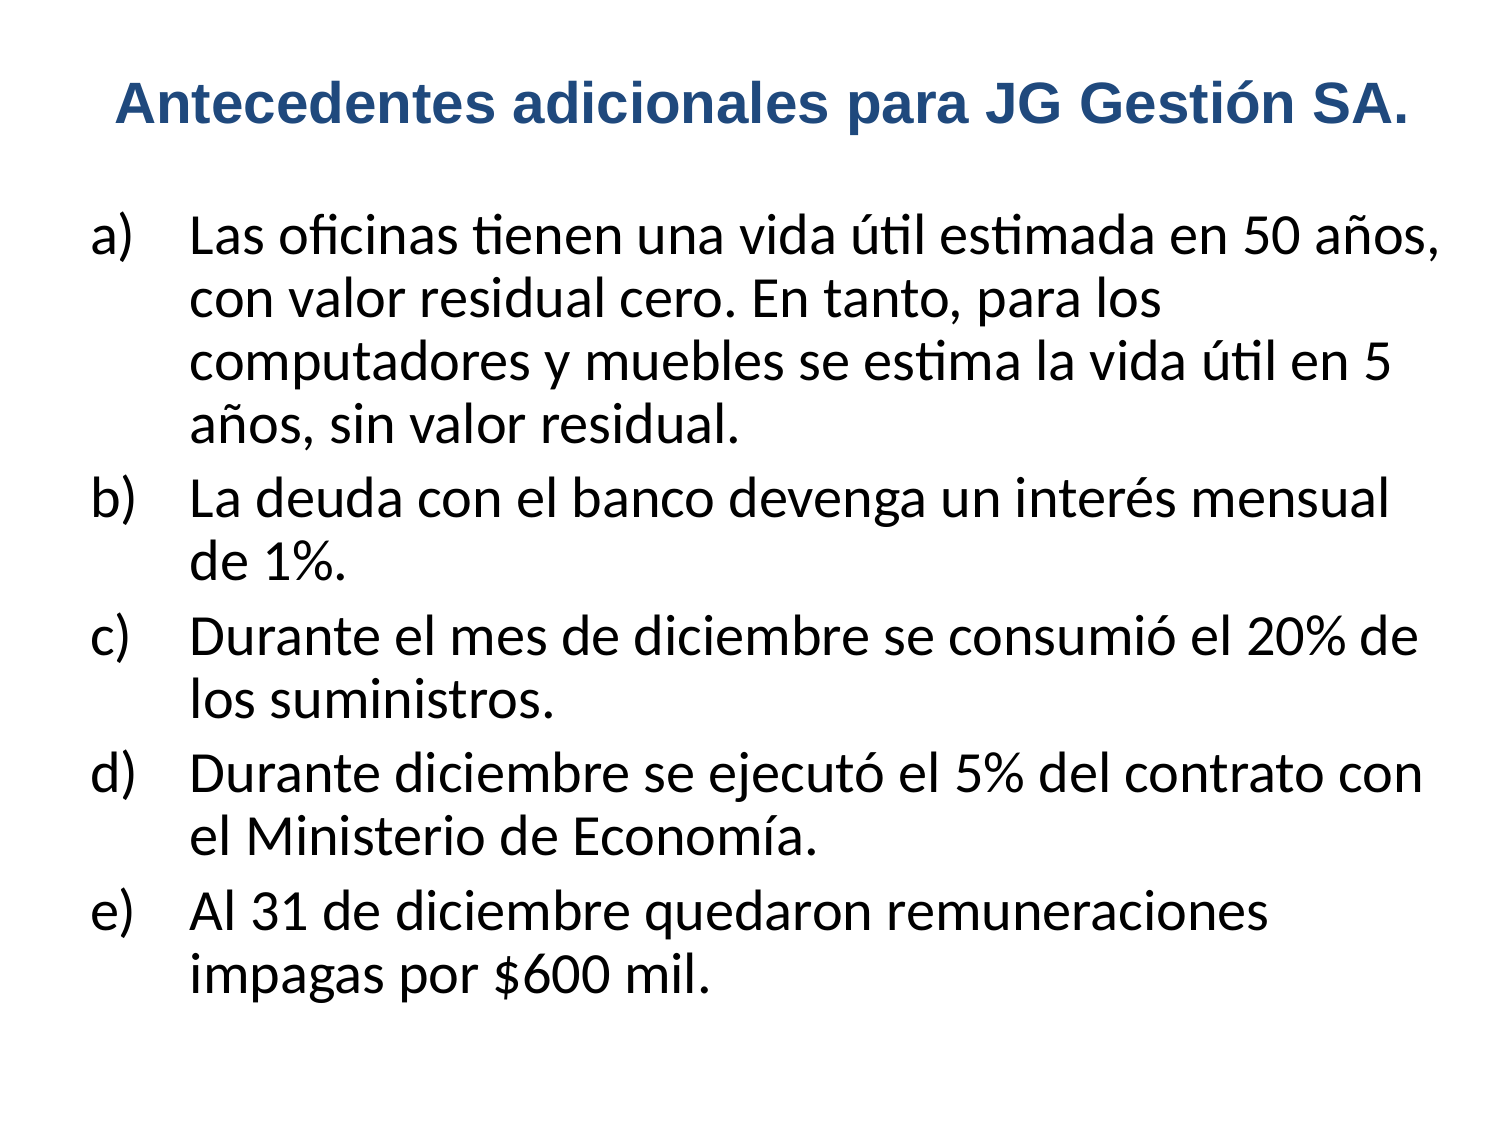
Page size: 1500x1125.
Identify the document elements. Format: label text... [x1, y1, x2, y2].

list Las oficinas tienen una vida útil estimada en 50 años, con valor residual cero. En tanto, para los computadores y muebles se estima la vida útil en 5 años, sin valor residual. La deuda con el banco devenga un interés mensual de 1%. Durante el mes de diciembre se consumió el 20% de los suministros. Durante diciembre se ejecutó el 5% del contrato con el Ministerio de Economía. Al 31 de diciembre quedaron remuneraciones impagas por $600 mil. [75, 196, 1459, 1083]
text_box Antecedentes adicionales para JG Gestión SA. [64, 42, 1461, 159]
